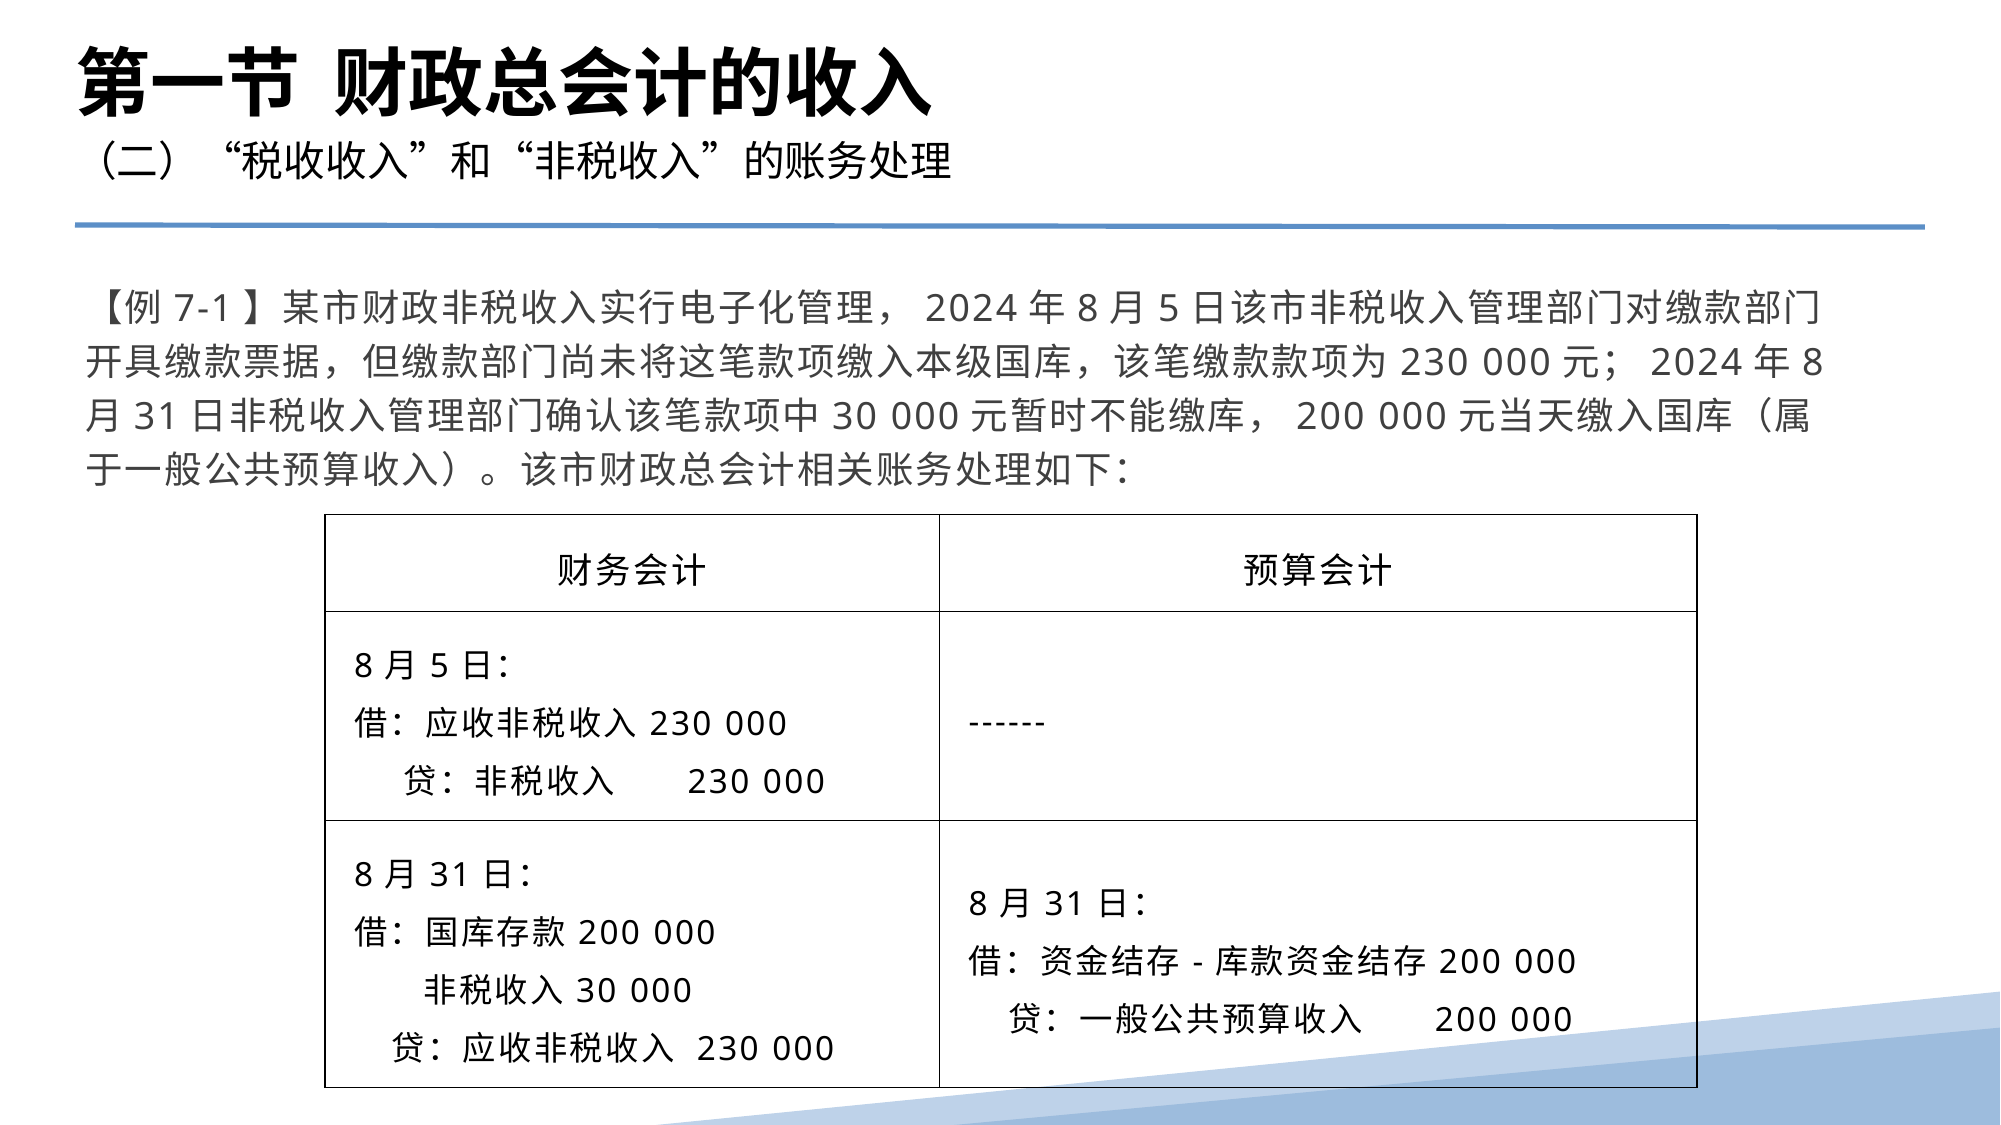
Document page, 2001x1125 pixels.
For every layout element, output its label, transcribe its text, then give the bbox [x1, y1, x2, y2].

table_cell 8月31日： 借：资金结存-库款资金结存200 000 贷：一般公共预算收入 200 000 [940, 821, 1696, 991]
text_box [656, 991, 2000, 1125]
text_box 【例7-1】某市财政非税收入实行电子化管理，2024年8月5日该市非税收入管理部门对缴款部门开具缴款票据，但缴款部门尚未将这笔款项缴入本级国库，该笔缴款款项为230 000元；2024年8月31日非税收入管理部门确认该笔款项中30 000元暂时不能缴库，200 000元当天缴入国库（属于一般公共预算收入）。该市财政总会计相关账务处理如下： [74, 252, 1858, 515]
table_cell 8月5日： 借：应收非税收入230 000 贷：非税收入 230 000 [326, 612, 939, 820]
table_header 财务会计 [326, 515, 939, 611]
table_header 预算会计 [940, 515, 1696, 611]
table_cell ------ [940, 612, 1696, 820]
text_box 第一节 财政总会计的收入 [75, 24, 1925, 124]
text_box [74, 224, 1925, 228]
table_cell 8月31日： 借：国库存款200 000 非税收入30 000 贷：应收非税收入 230 000 [326, 821, 939, 1087]
text_box （二）“税收收入”和“非税收入”的账务处理 [75, 124, 1925, 200]
